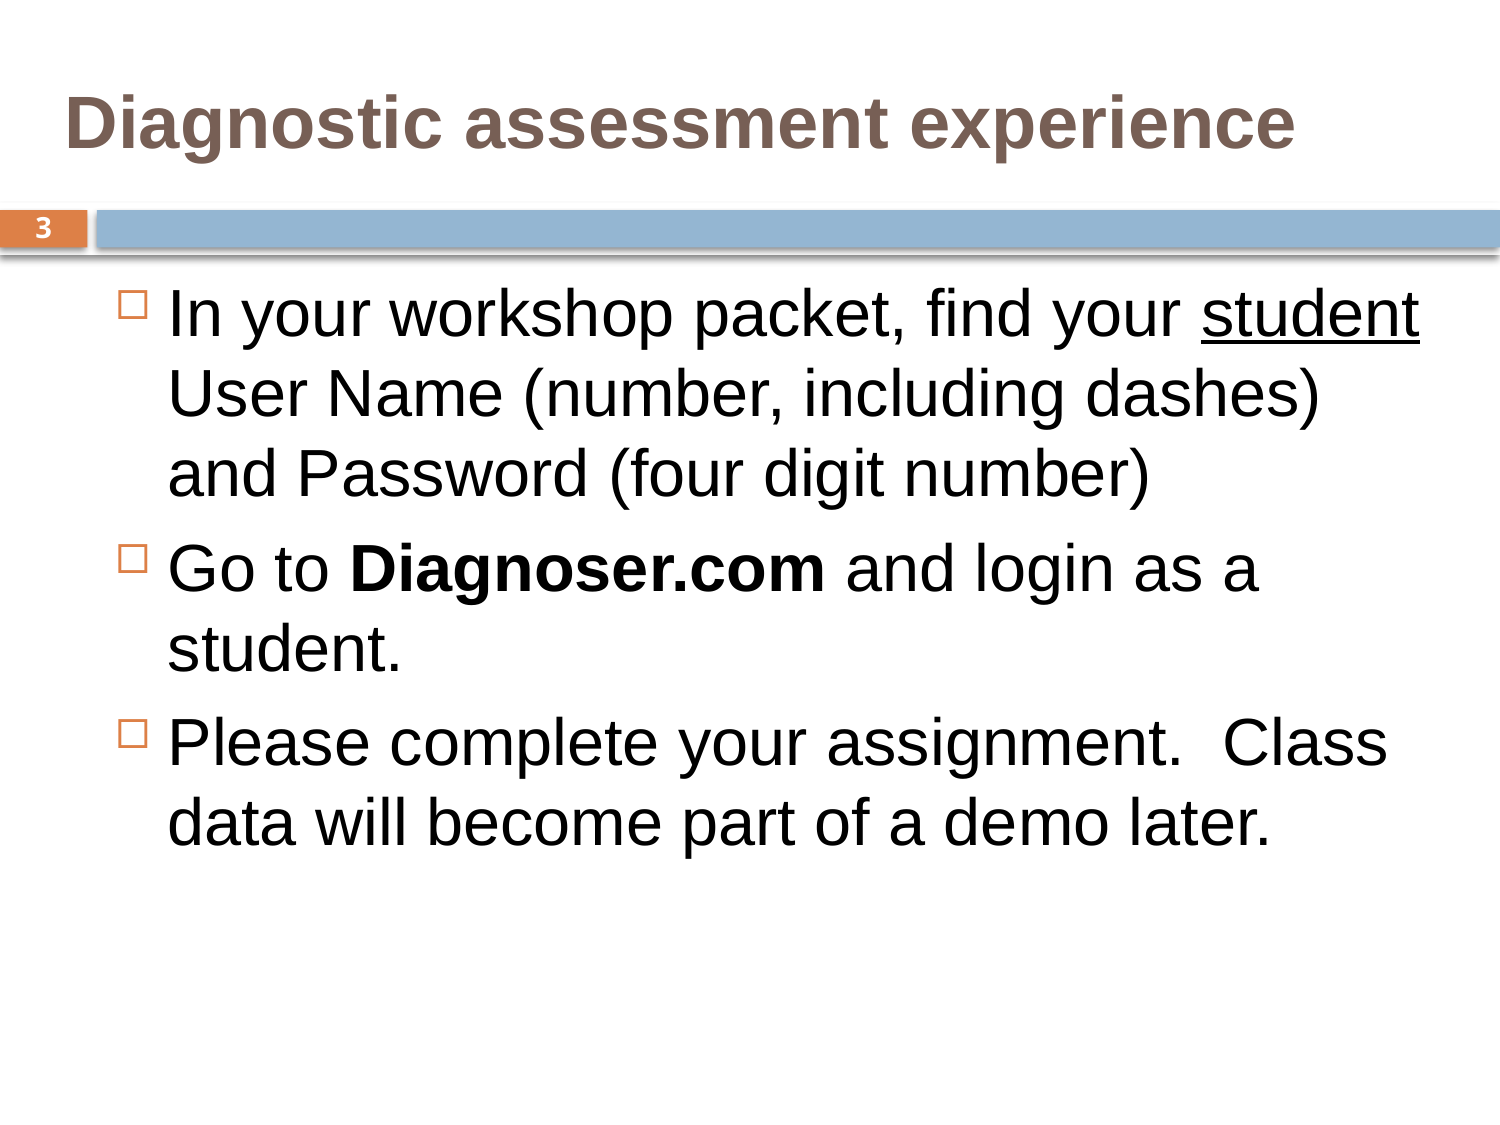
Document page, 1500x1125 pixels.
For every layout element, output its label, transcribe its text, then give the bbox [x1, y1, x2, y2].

title Diagnostic assessment experience [50, 37, 1488, 200]
list In your workshop packet, find your student User Name (number, including dashes) and Password (four digit number) Go to Diagnoser.com and login as a student. Please complete your assignment. Class data will become part of a demo later. [100, 262, 1438, 1000]
slide_number 3 [0, 208, 88, 249]
